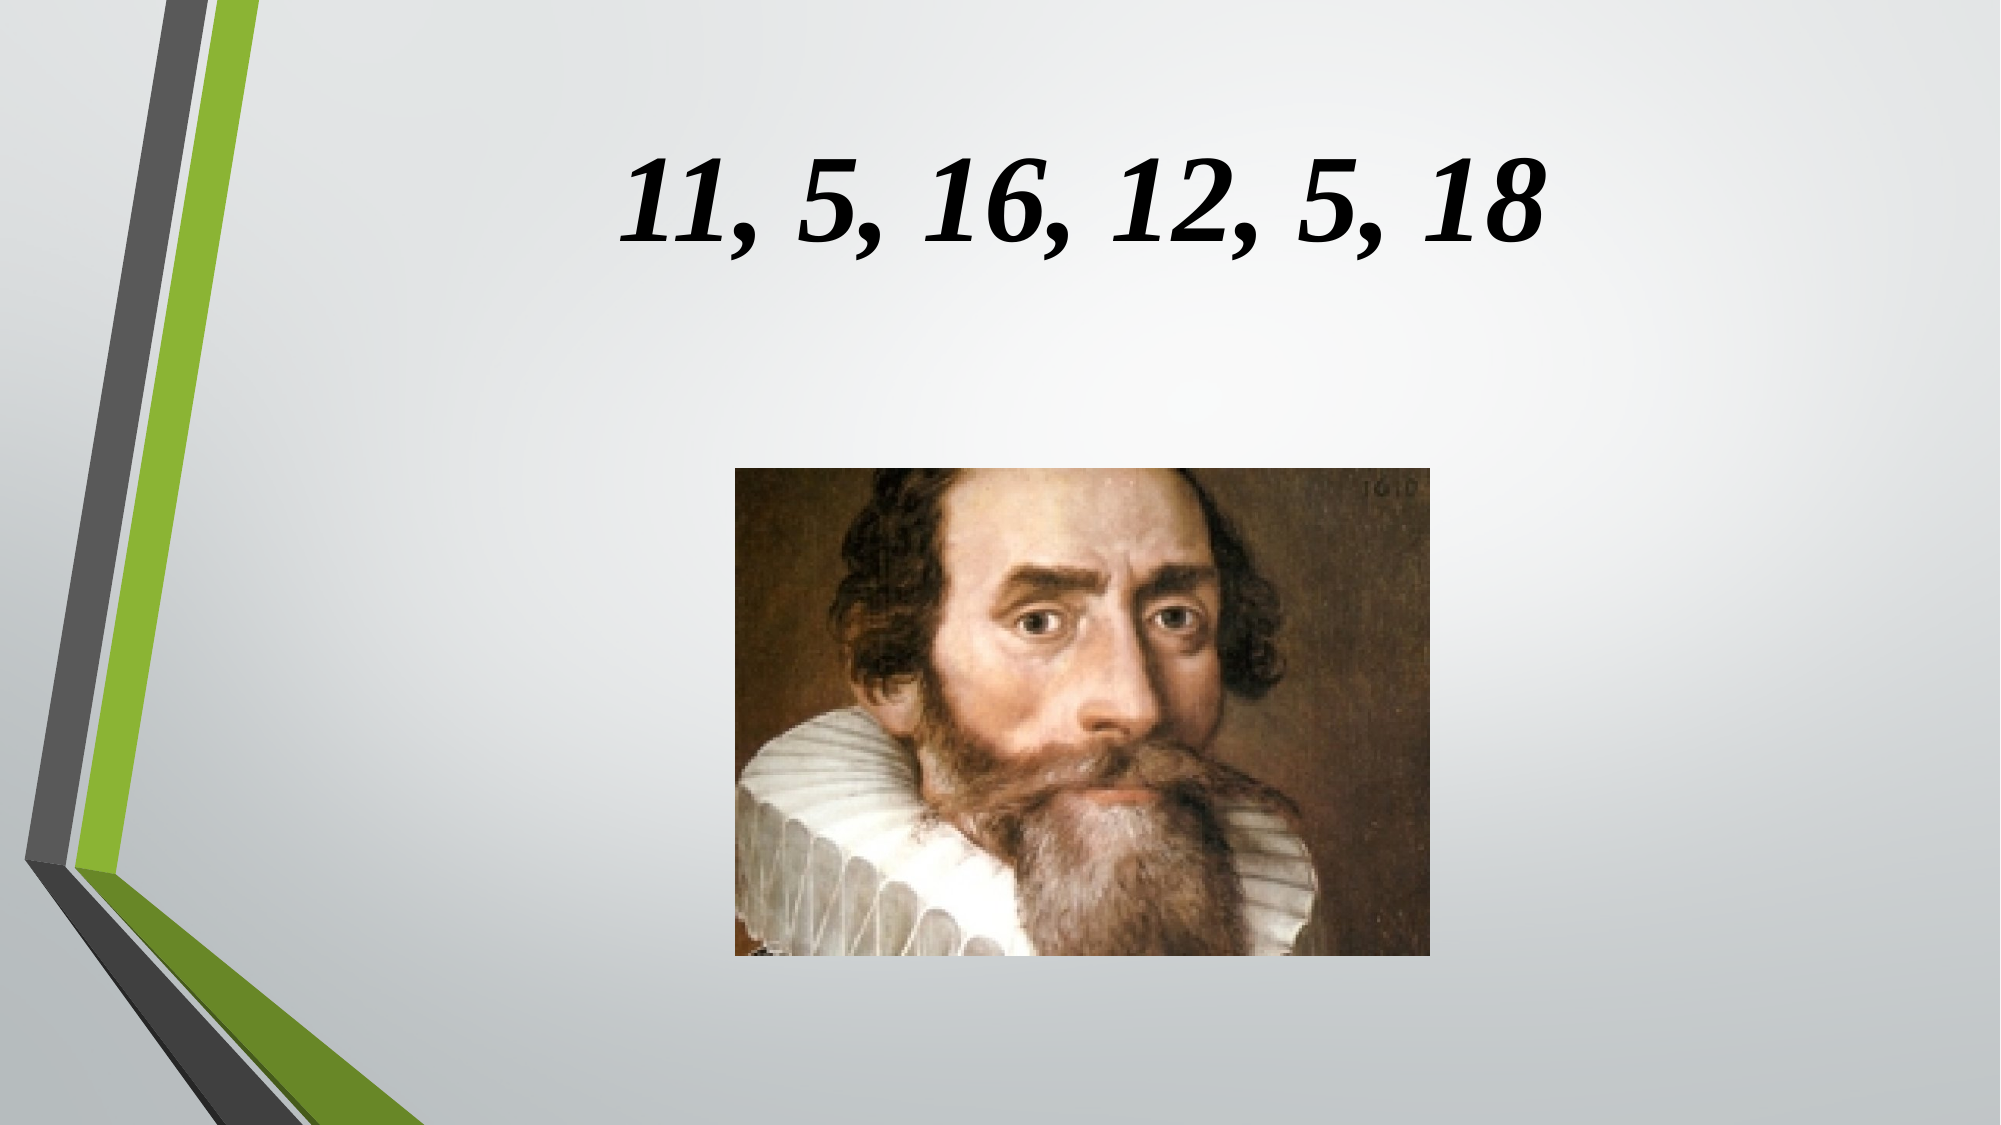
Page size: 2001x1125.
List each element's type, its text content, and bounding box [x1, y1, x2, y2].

title 11, 5, 16, 12, 5, 18 [260, 47, 1904, 335]
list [734, 467, 1430, 956]
